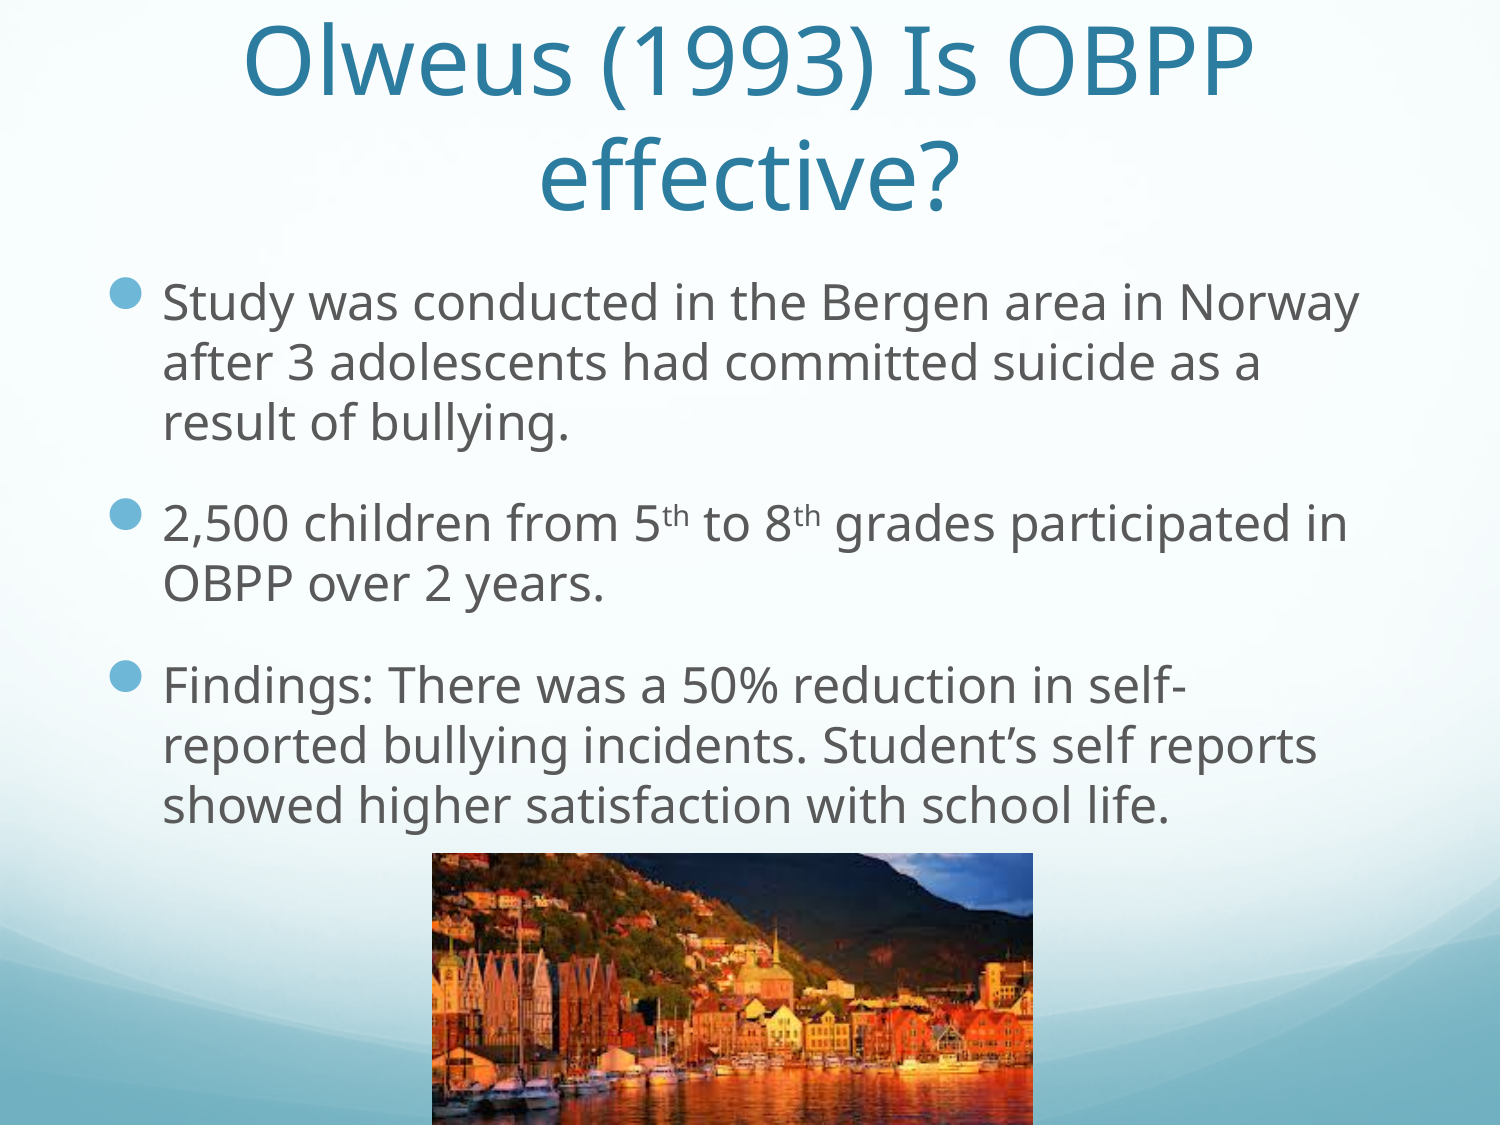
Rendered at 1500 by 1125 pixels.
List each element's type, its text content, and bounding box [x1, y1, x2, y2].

title Olweus (1993) Is OBPP effective? [90, 17, 1410, 237]
picture [432, 853, 1033, 1125]
list Study was conducted in the Bergen area in Norway after 3 adolescents had committed suicide as a result of bullying. 2,500 children from 5th to 8th grades participated in OBPP over 2 years. Findings: There was a 50% reduction in self-reported bullying incidents. Student’s self reports showed higher satisfaction with school life. [90, 262, 1410, 975]
